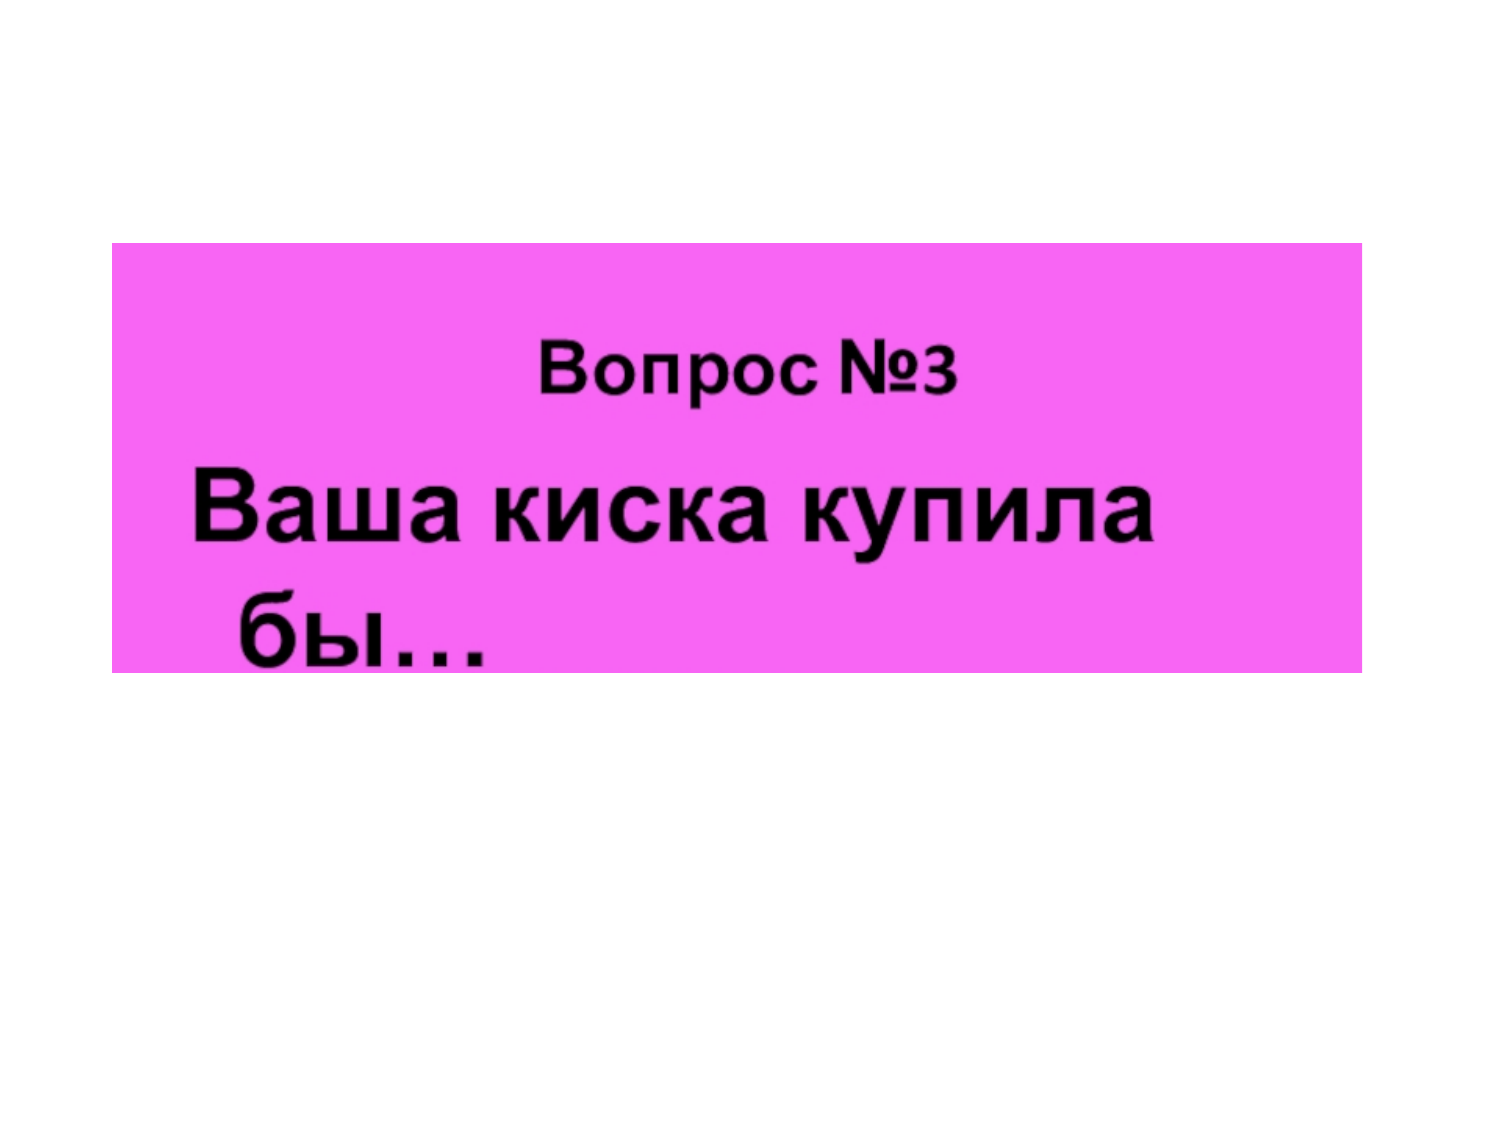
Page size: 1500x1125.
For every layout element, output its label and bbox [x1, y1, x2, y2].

picture [111, 243, 1363, 673]
